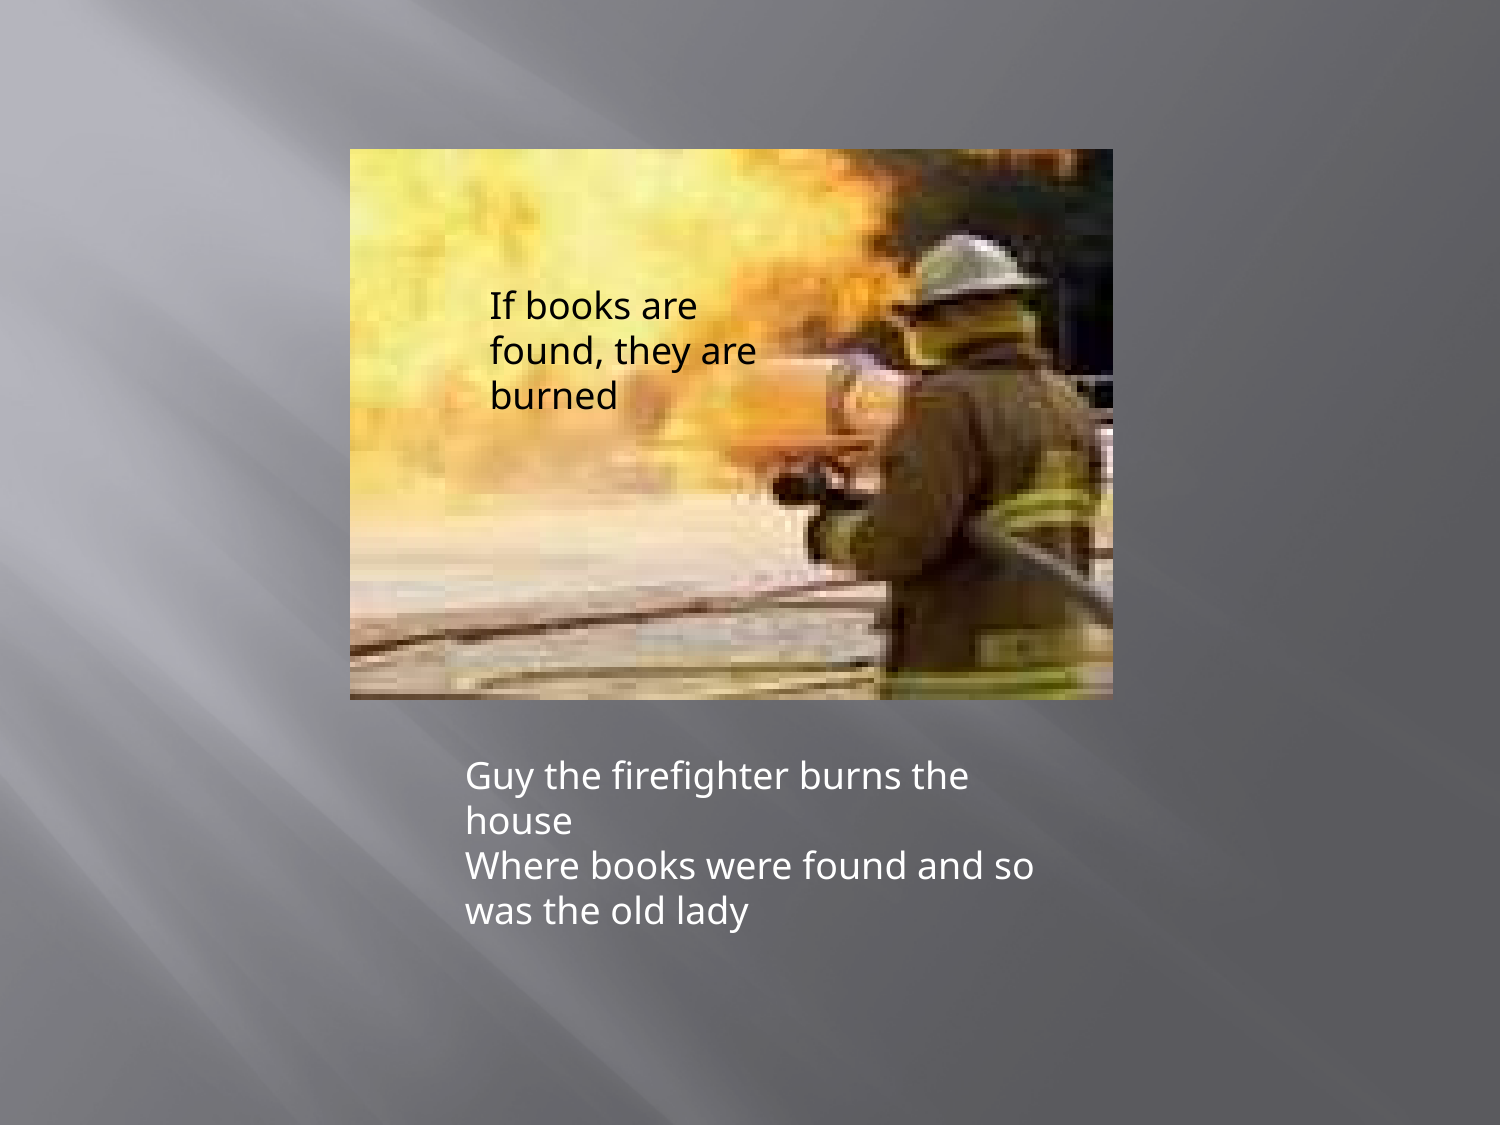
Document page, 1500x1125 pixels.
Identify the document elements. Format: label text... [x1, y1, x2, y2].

text_box Guy the firefighter burns the house Where books were found and so was the old lady [450, 743, 1078, 940]
picture [349, 149, 1113, 701]
